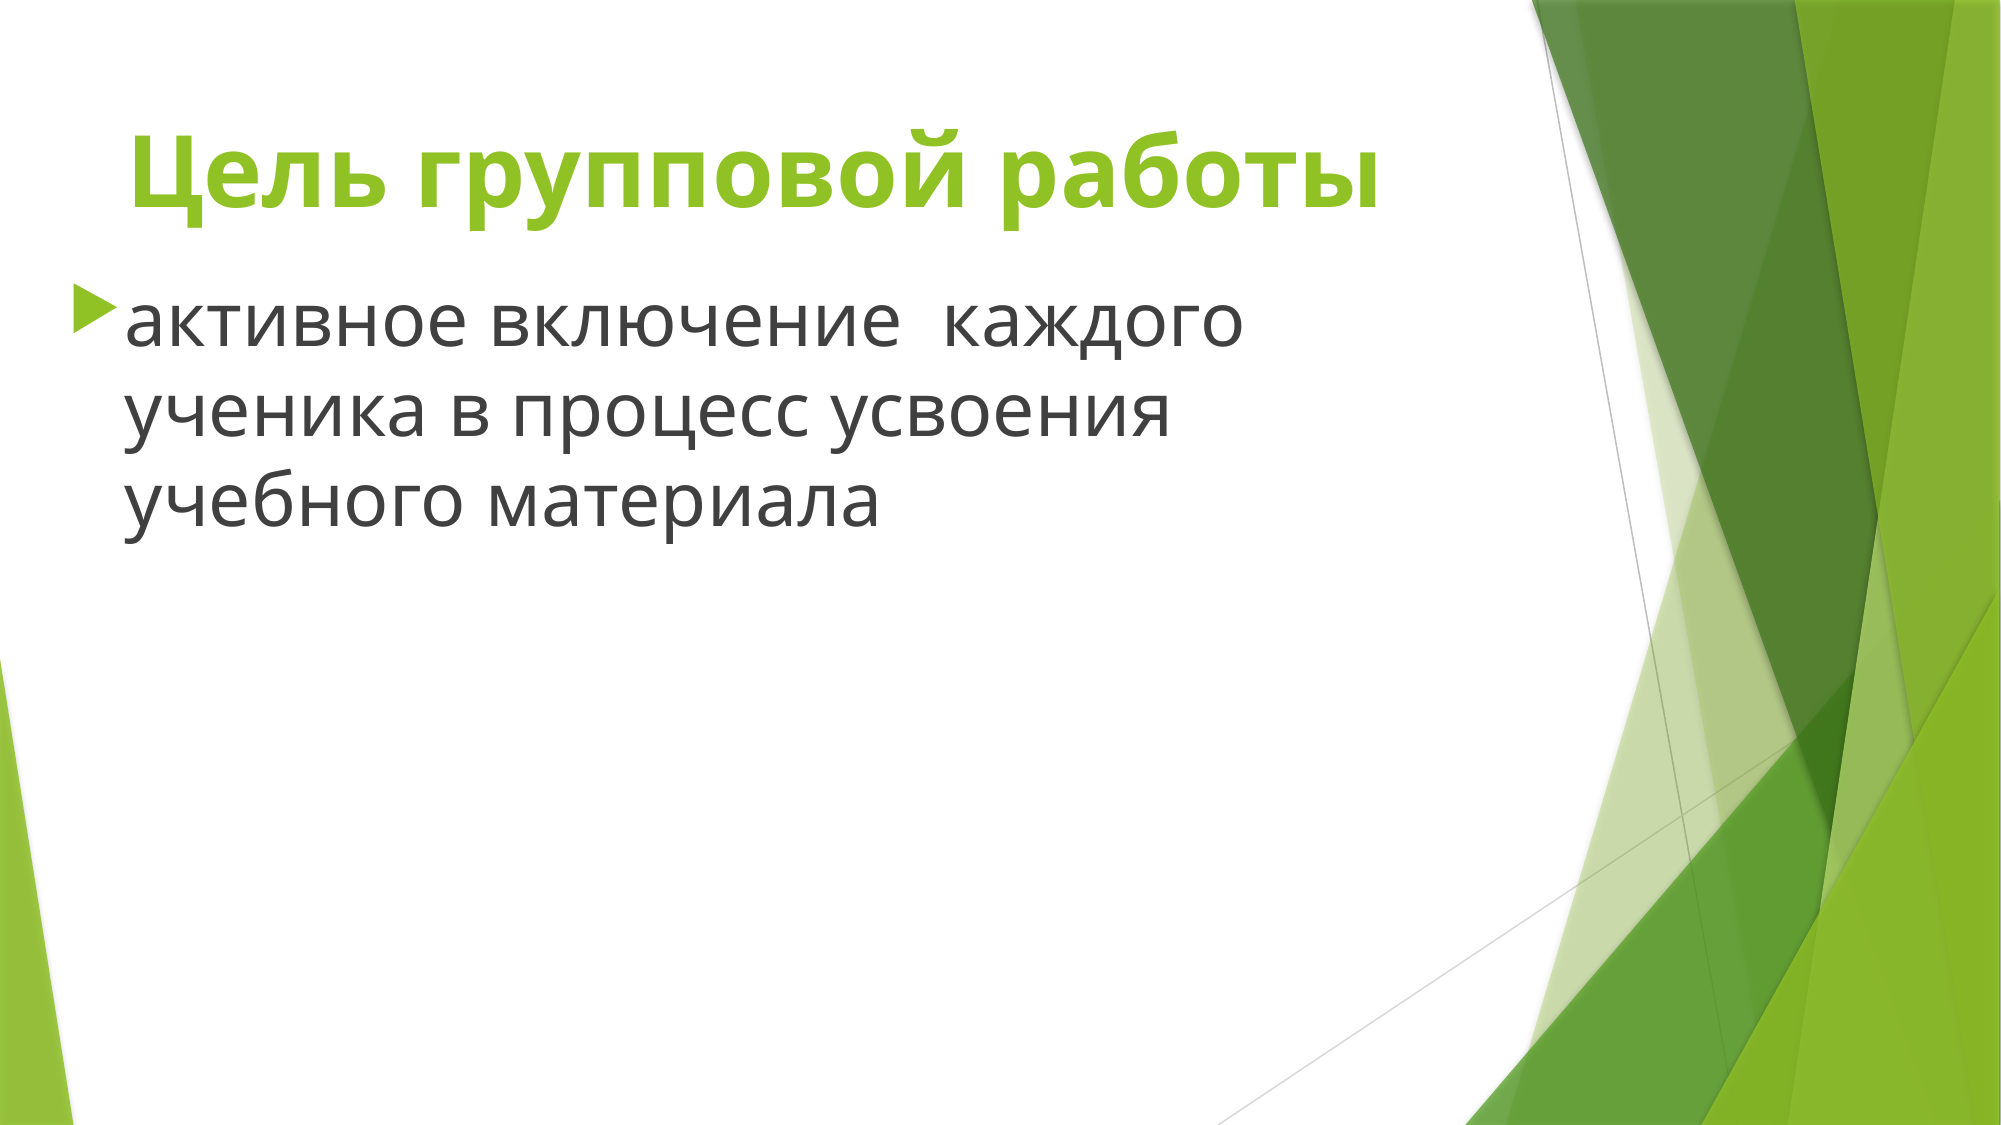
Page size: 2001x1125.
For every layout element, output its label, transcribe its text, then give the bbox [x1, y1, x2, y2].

title Цель групповой работы [111, 99, 1522, 263]
list активное включение каждого ученика в процесс усвоения учебного материала [53, 263, 1522, 991]
